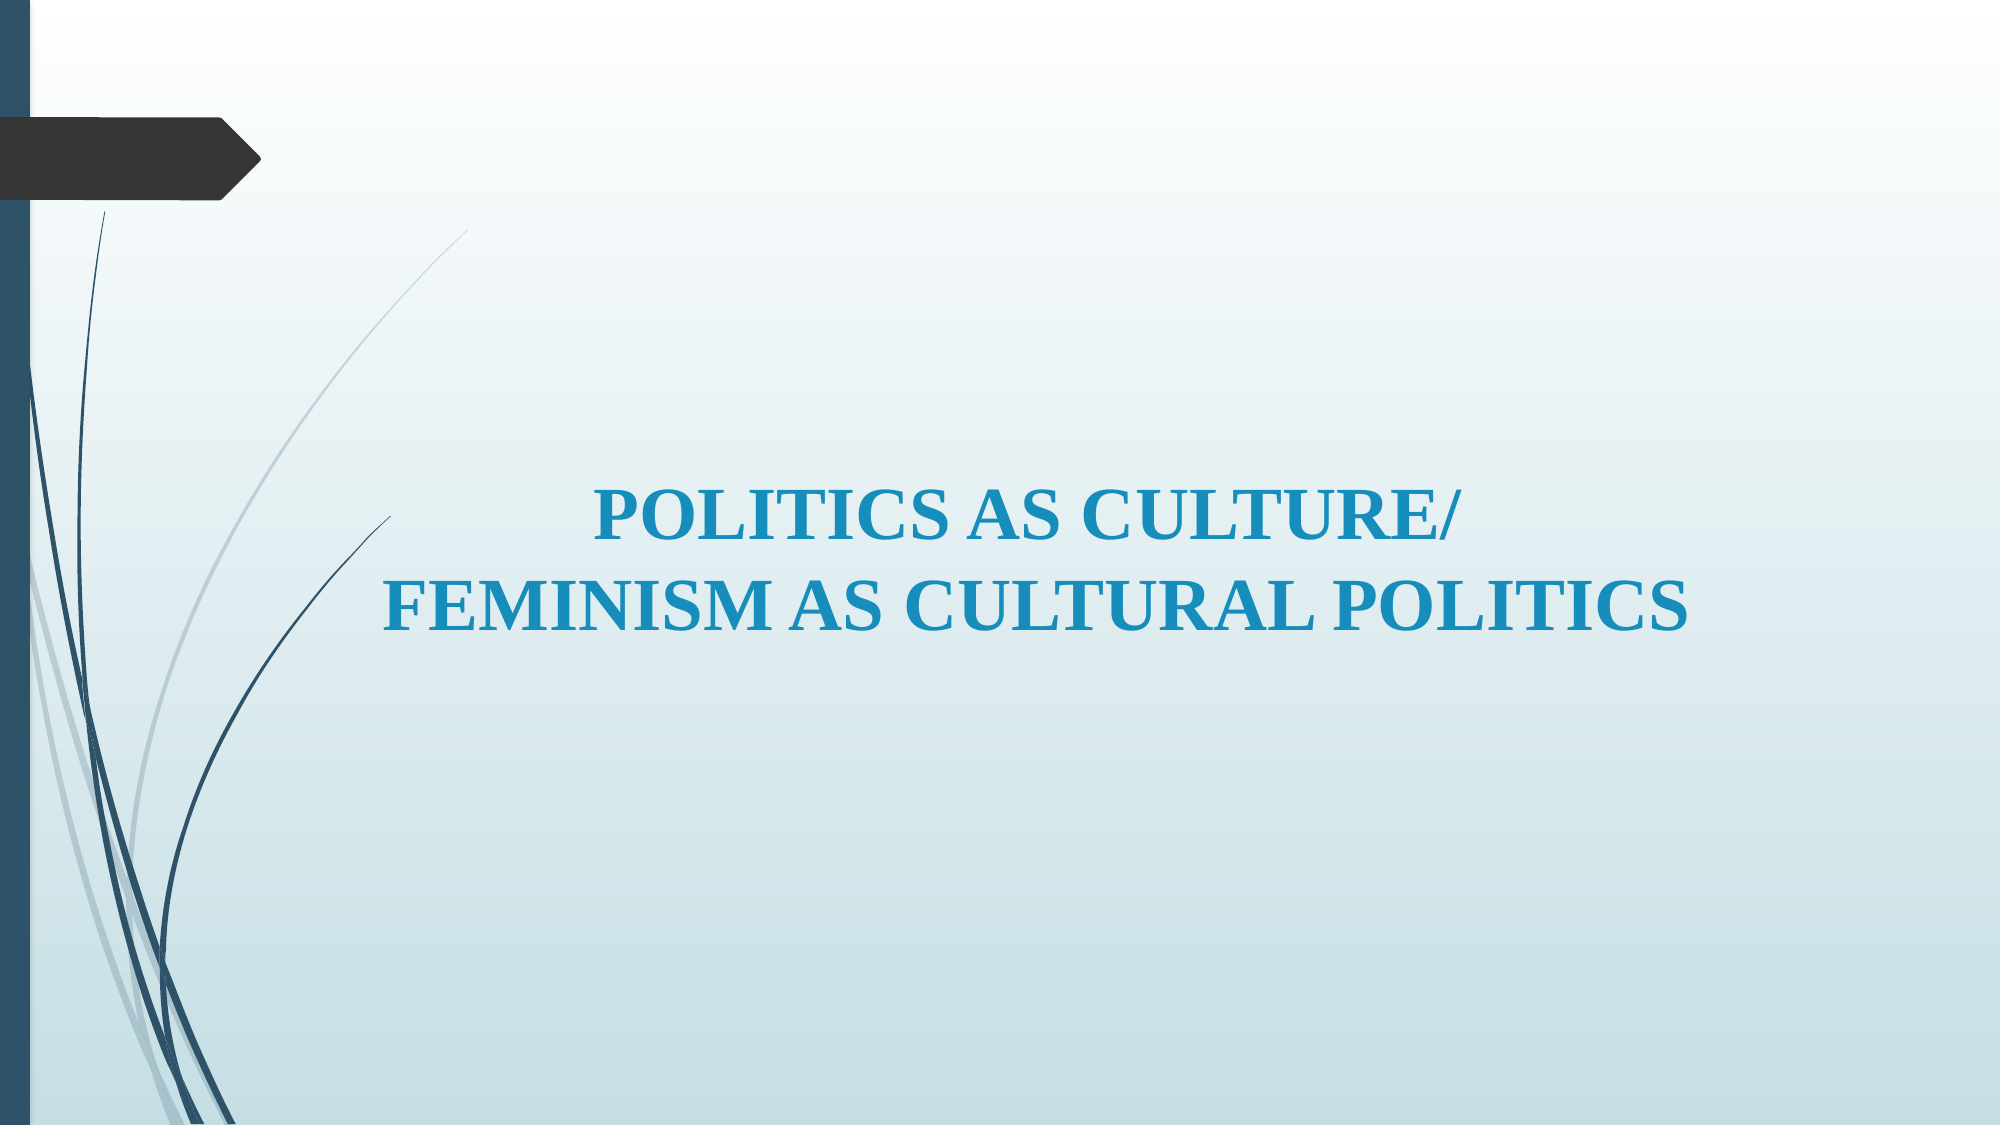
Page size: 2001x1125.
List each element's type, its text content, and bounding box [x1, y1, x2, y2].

title POLITICS AS CULTURE/ FEMINISM AS CULTURAL POLITICS [254, 457, 1820, 668]
